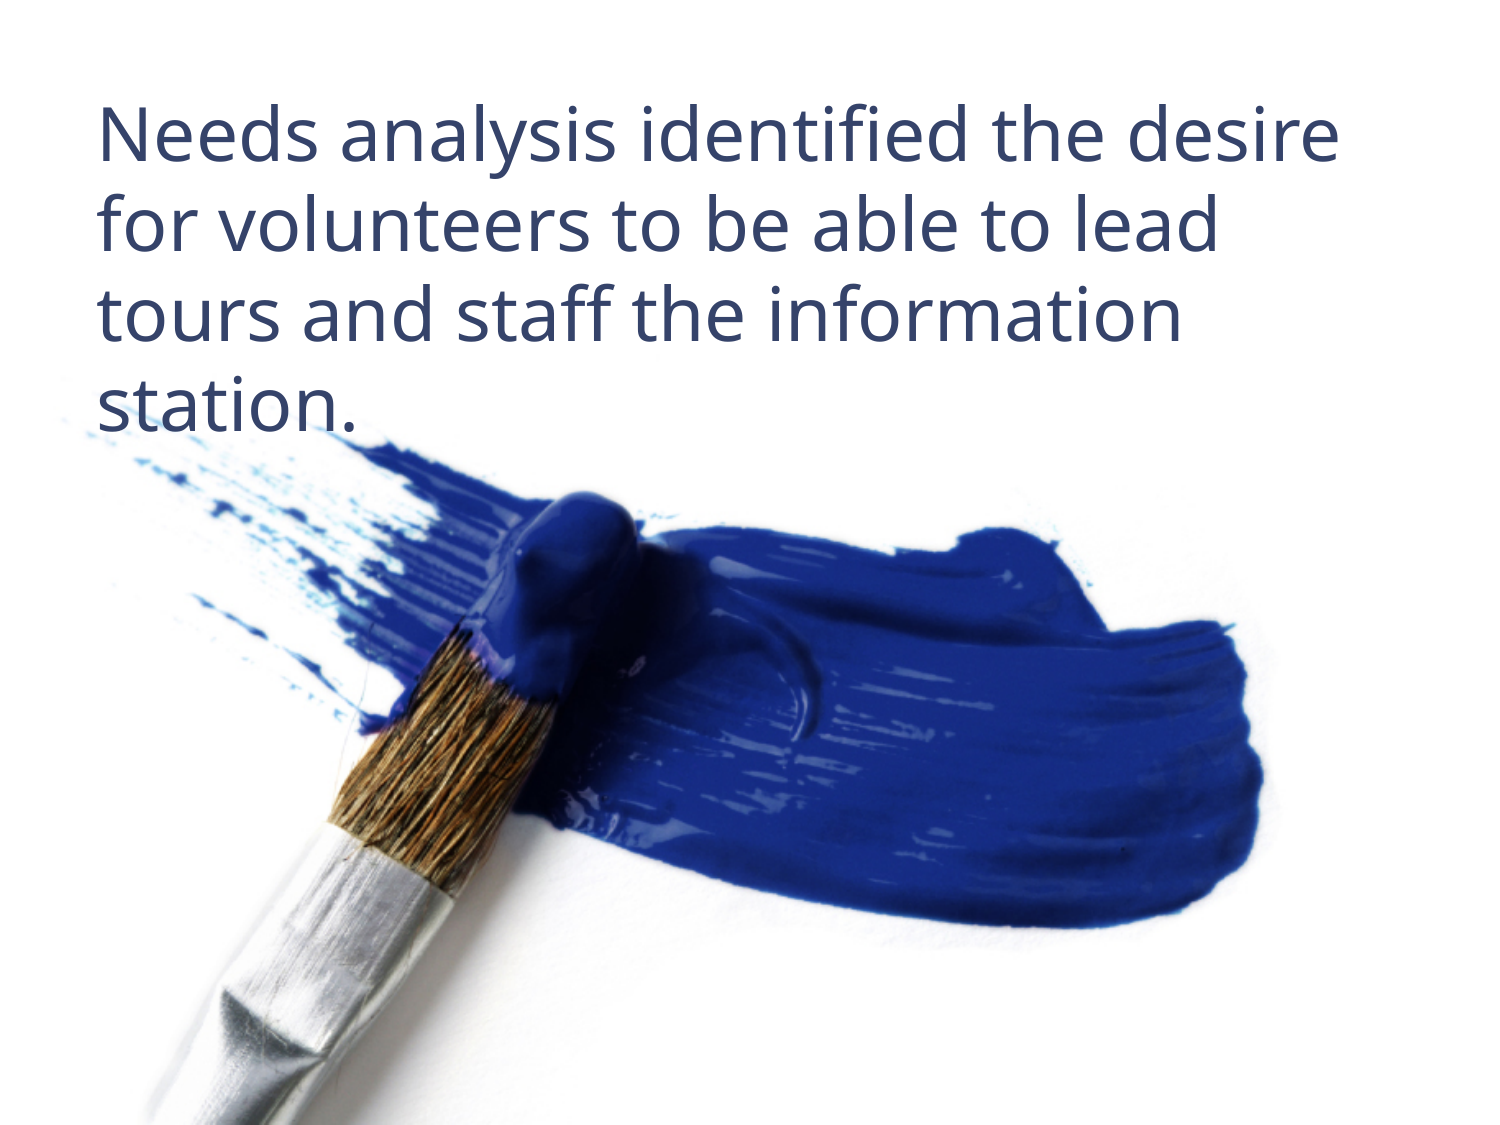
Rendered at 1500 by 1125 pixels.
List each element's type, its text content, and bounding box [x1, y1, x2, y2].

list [0, 170, 1356, 1125]
title Needs analysis identified the desire for volunteers to be able to lead tours and staff the information station. [81, 79, 1438, 263]
